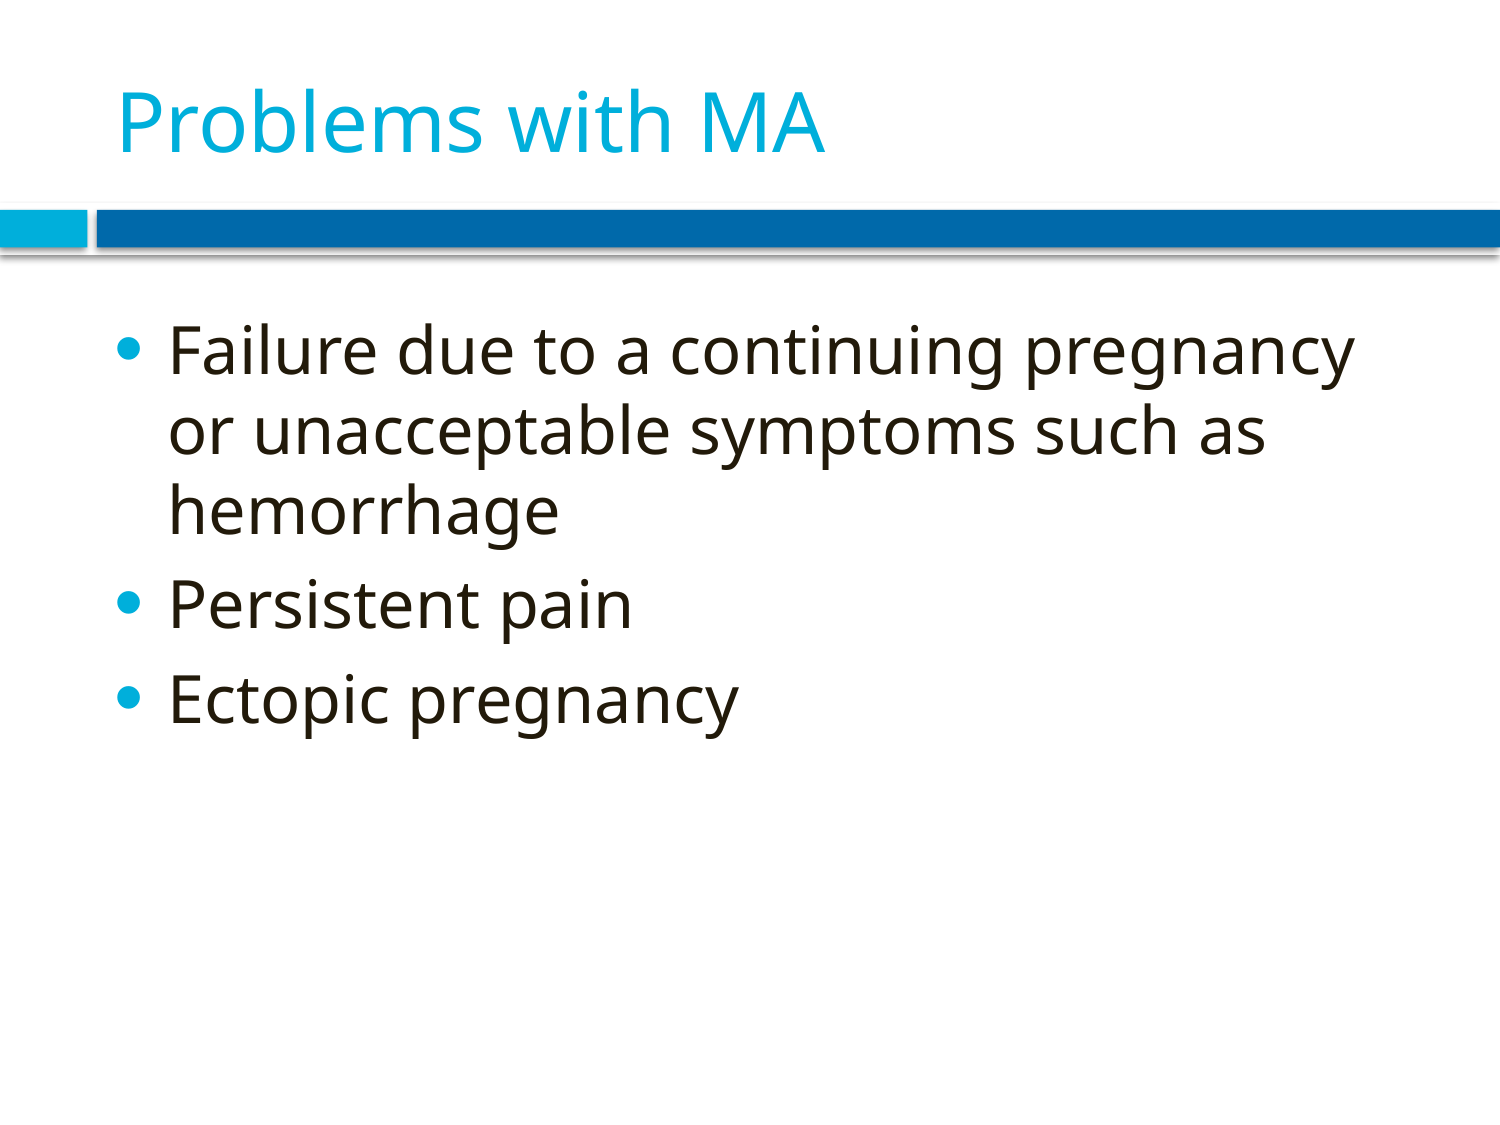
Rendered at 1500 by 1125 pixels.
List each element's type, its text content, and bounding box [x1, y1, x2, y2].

list Failure due to a continuing pregnancy or unacceptable symptoms such as hemorrhage Persistent pain Ectopic pregnancy [99, 299, 1438, 1038]
title Problems with MA [100, 37, 1438, 200]
